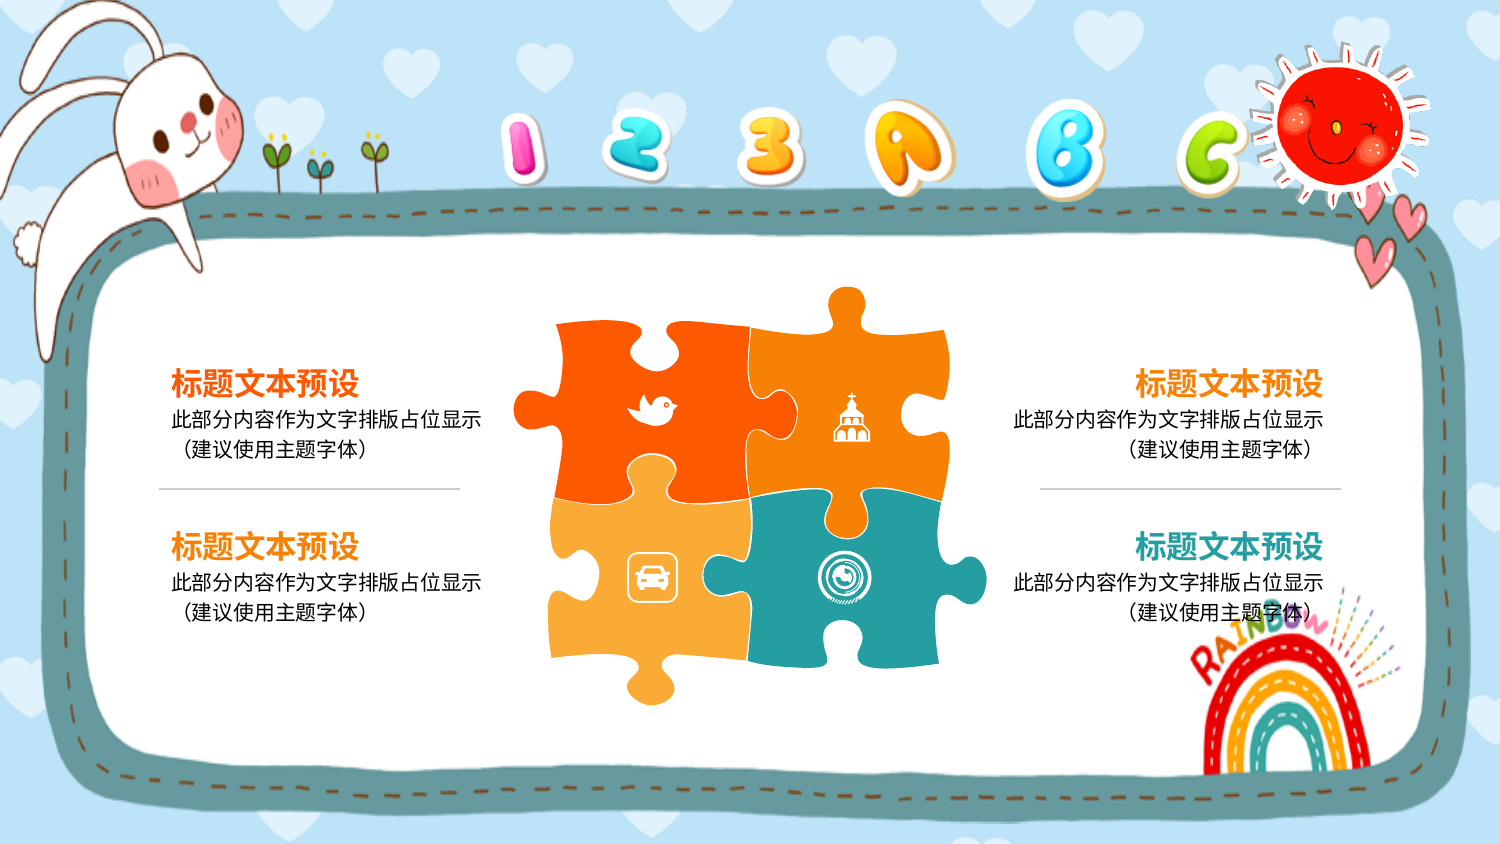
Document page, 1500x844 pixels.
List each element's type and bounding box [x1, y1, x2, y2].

text_box [158, 364, 1342, 628]
picture [0, 0, 1500, 844]
text_box [513, 636, 987, 706]
text_box [513, 286, 987, 362]
